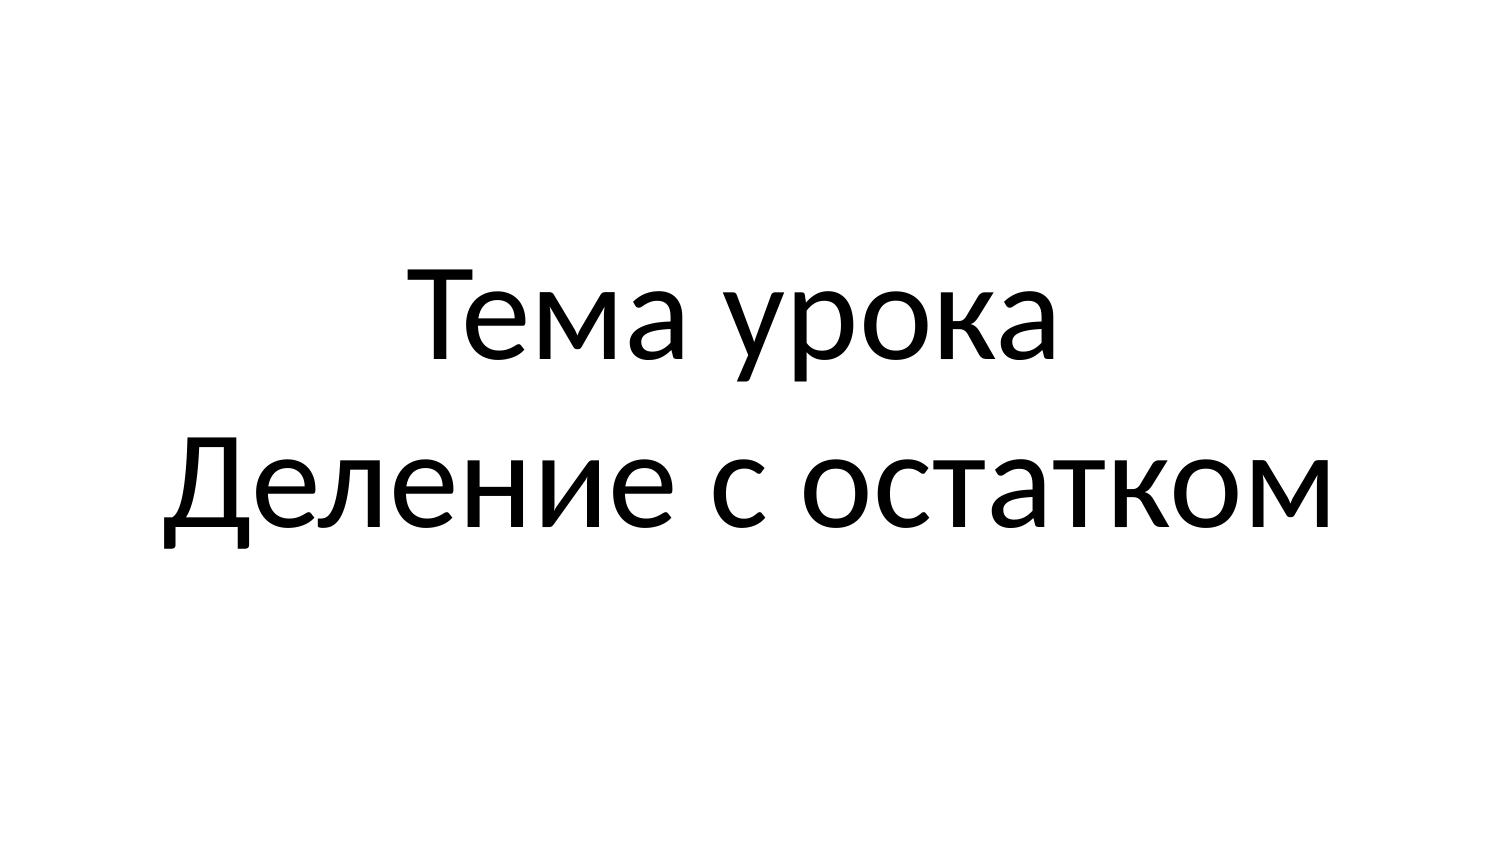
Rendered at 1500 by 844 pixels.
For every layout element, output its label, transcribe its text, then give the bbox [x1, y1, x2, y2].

title Тема урока Деление с остатком [75, 317, 1425, 459]
